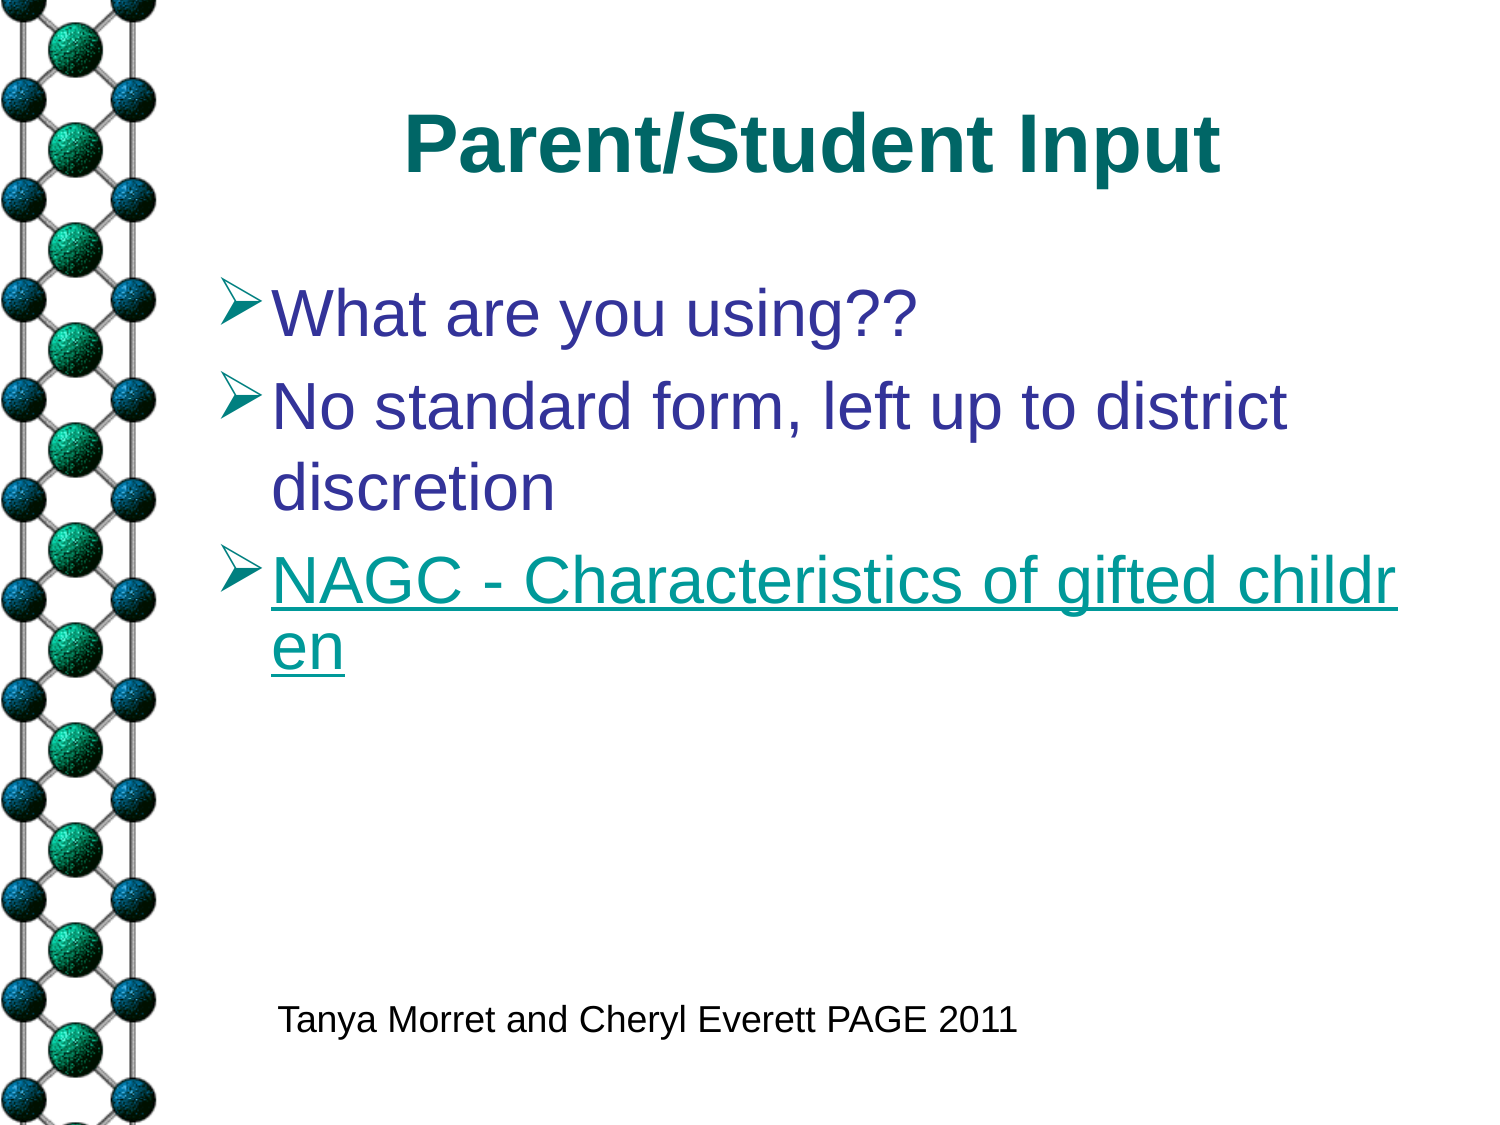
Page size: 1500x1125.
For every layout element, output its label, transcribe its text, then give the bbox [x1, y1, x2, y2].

list What are you using?? No standard form, left up to district discretion NAGC - Characteristics of gifted children [199, 262, 1426, 1006]
title Parent/Student Input [199, 44, 1426, 233]
text_box Tanya Morret and Cheryl Everett PAGE 2011 [262, 987, 1275, 1048]
picture [0, 0, 1500, 1125]
